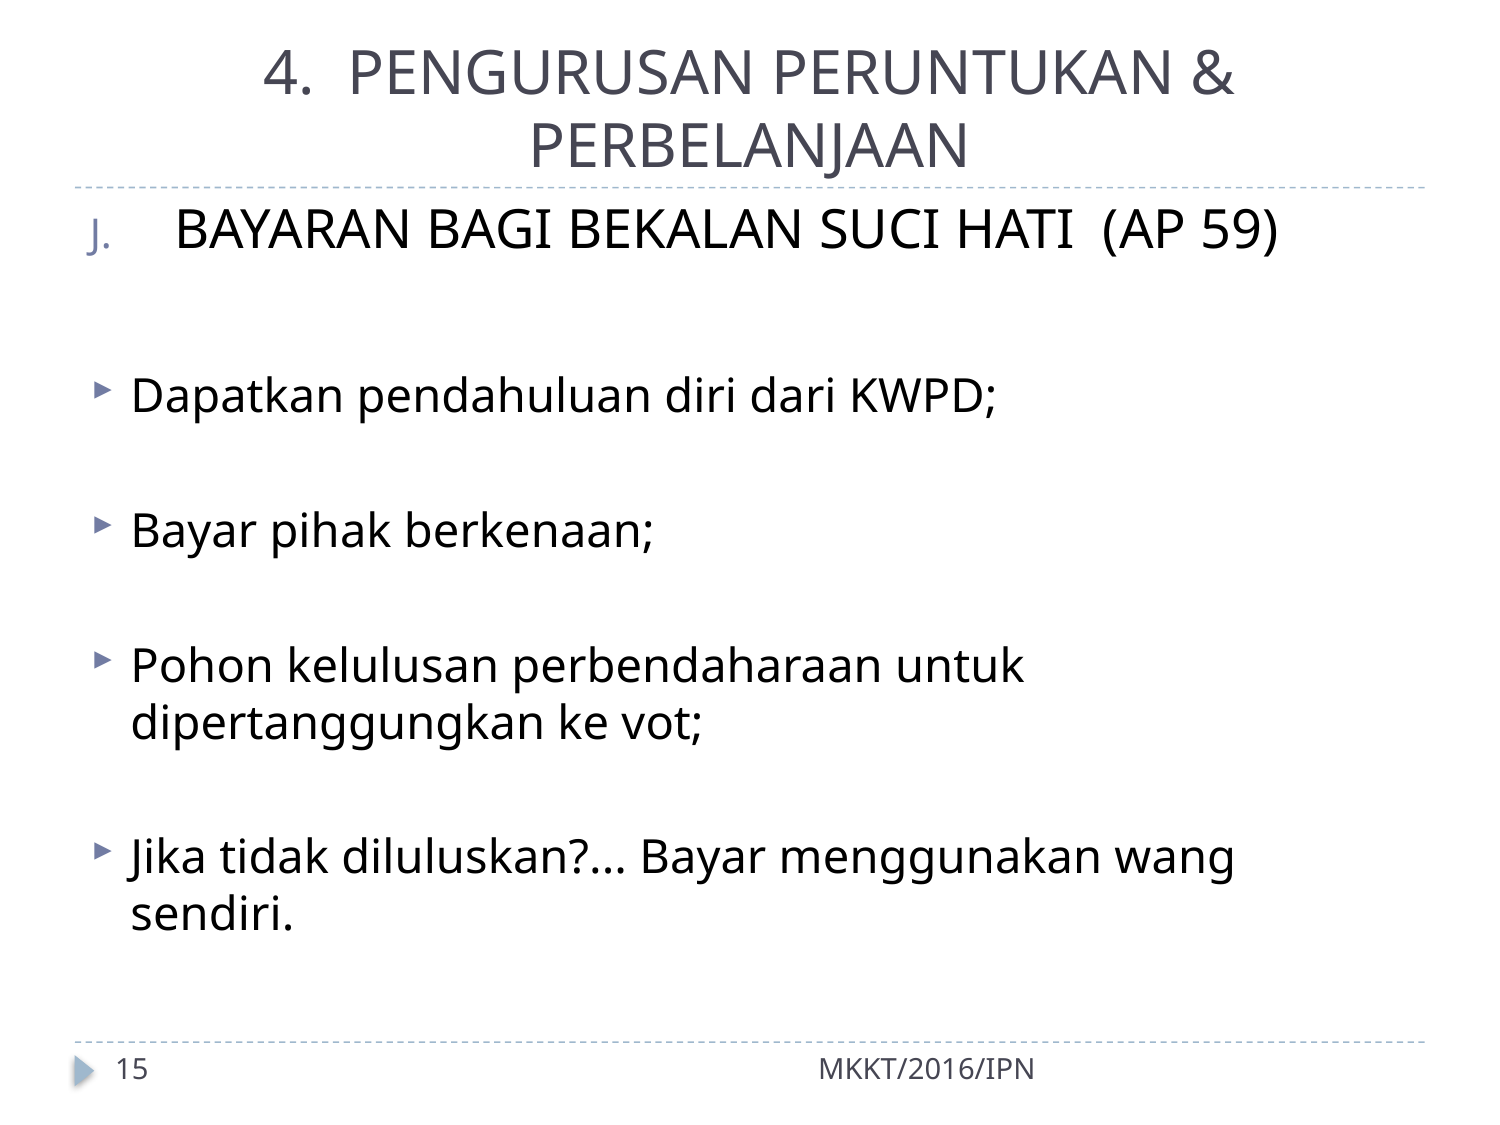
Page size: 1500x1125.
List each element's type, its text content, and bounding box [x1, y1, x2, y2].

text_box Dapatkan pendahuluan diri dari KWPD; Bayar pihak berkenaan; Pohon kelulusan perbendaharaan untuk dipertanggungkan ke vot; Jika tidak diluluskan?... Bayar menggunakan wang sendiri. [76, 290, 1427, 953]
footer MKKT/2016/IPN [475, 1042, 1051, 1103]
title 4. PENGURUSAN PERUNTUKAN & PERBELANJAAN [75, 24, 1425, 187]
slide_number 15 [100, 1042, 426, 1103]
list BAYARAN BAGI BEKALAN SUCI HATI (AP 59) [75, 187, 1425, 998]
